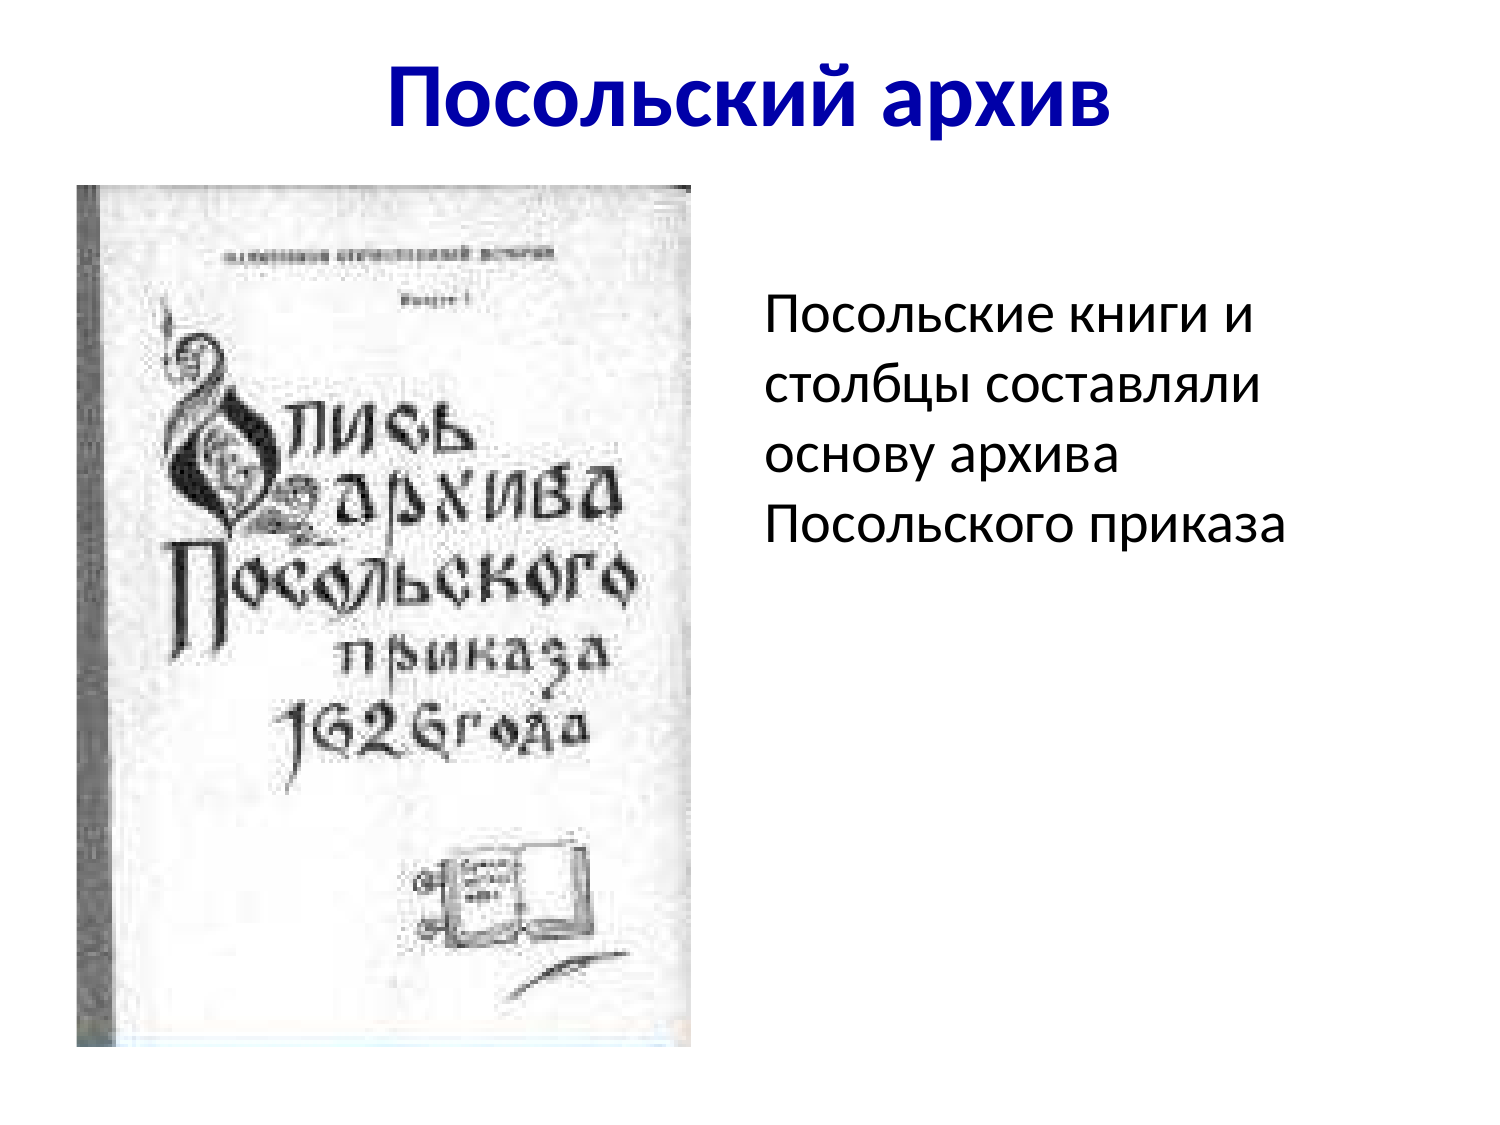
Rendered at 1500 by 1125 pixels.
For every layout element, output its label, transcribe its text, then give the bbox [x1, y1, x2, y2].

title Посольский архив [75, 0, 1425, 183]
text_box Посольские книги и столбцы составляли основу архива Посольского приказа [750, 267, 1317, 562]
picture [76, 184, 692, 1048]
